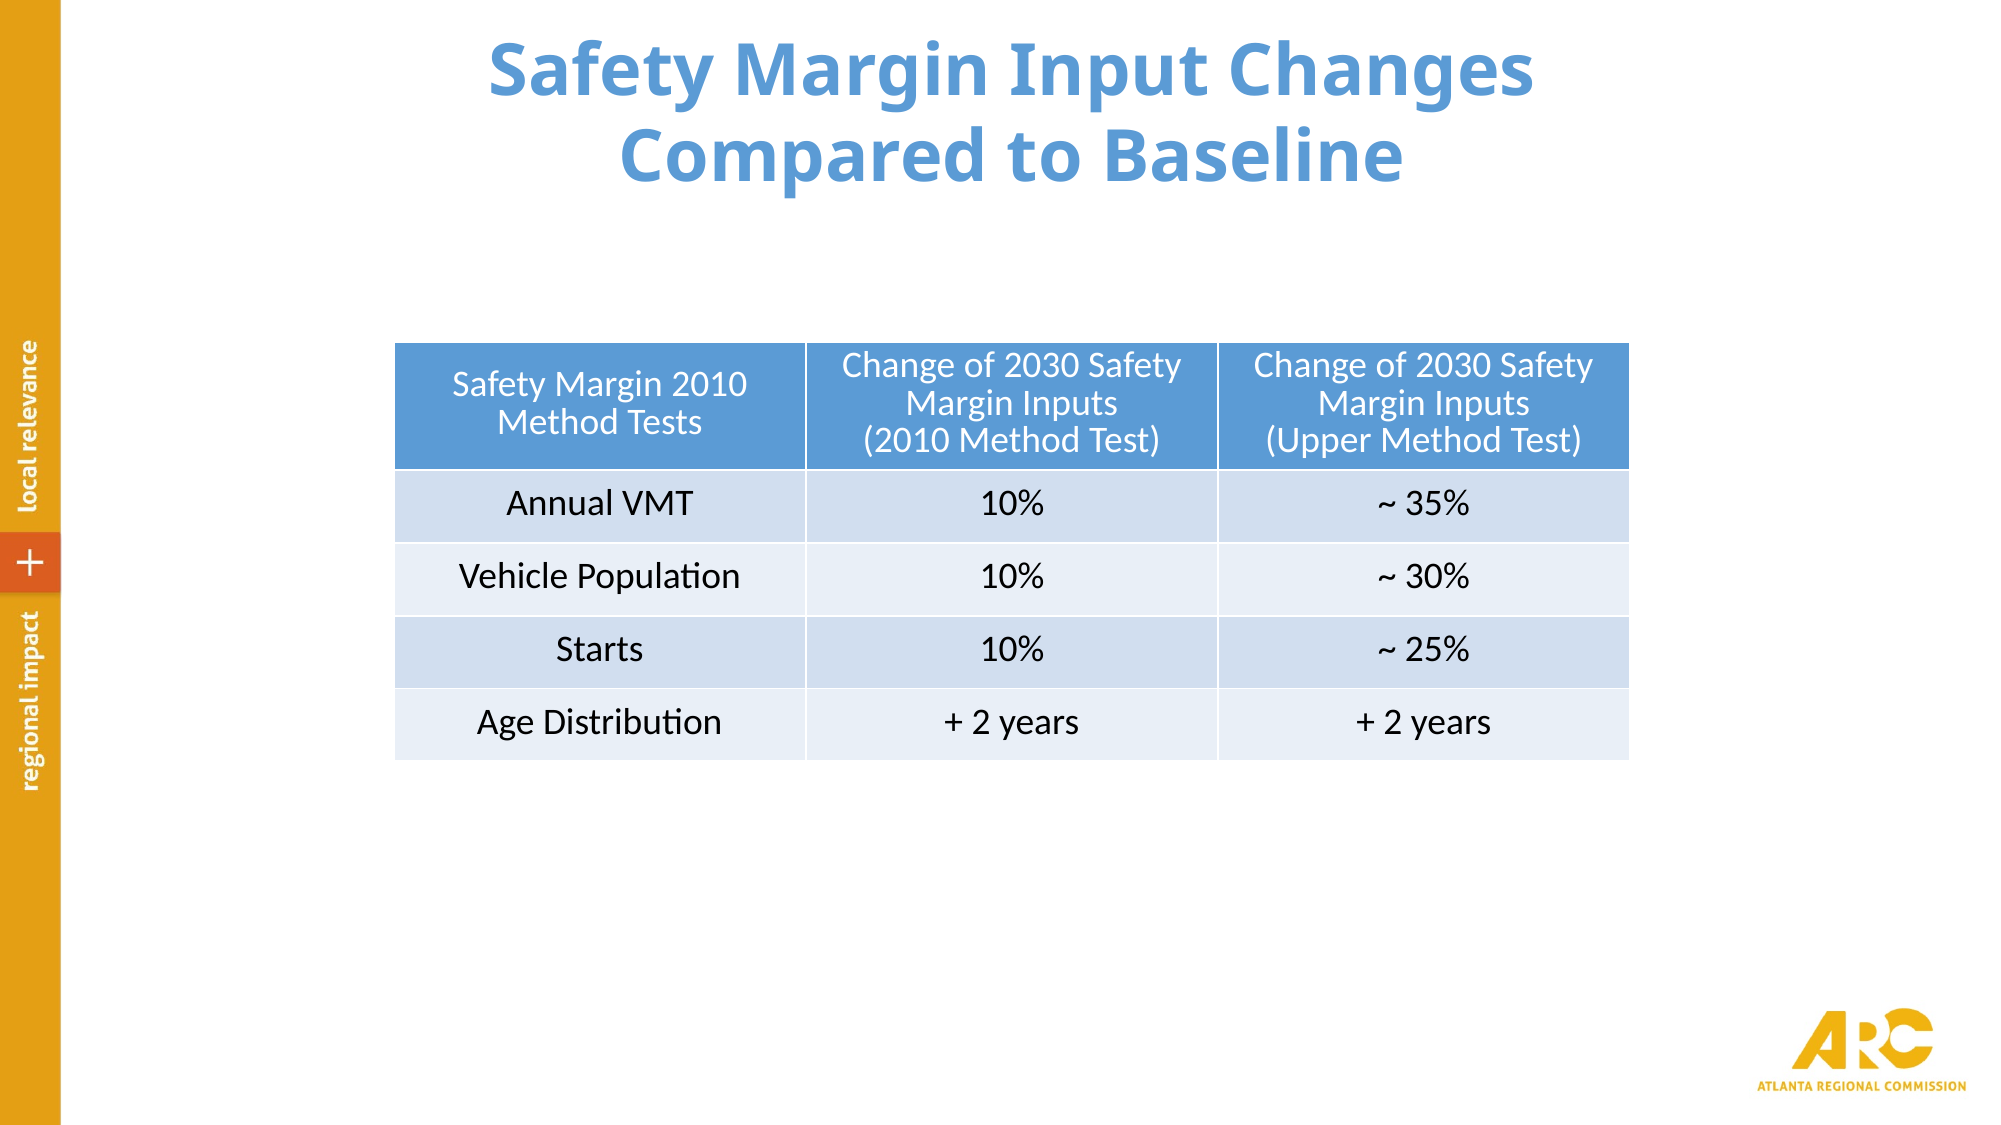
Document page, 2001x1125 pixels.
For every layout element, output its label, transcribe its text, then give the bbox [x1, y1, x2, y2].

table_cell Annual VMT [395, 471, 805, 542]
table_cell Vehicle Population [395, 544, 805, 615]
table_cell ~ 25% [1219, 617, 1629, 688]
table_cell ~ 30% [1219, 544, 1629, 615]
table_cell + 2 years [1219, 689, 1629, 760]
table_cell 10% [807, 471, 1217, 542]
picture [1749, 1000, 1975, 1104]
table_cell ~ 35% [1219, 471, 1629, 542]
table_header Change of 2030 Safety Margin Inputs (2010 Method Test) [807, 343, 1217, 469]
text_box Safety Margin Input Changes Compared to Baseline [336, 15, 1687, 203]
table_cell + 2 years [807, 689, 1217, 760]
table_cell Starts [395, 617, 805, 688]
picture [0, 0, 62, 1125]
table_cell Age Distribution [395, 689, 805, 760]
table_header Change of 2030 Safety Margin Inputs (Upper Method Test) [1219, 343, 1629, 469]
table_cell 10% [807, 544, 1217, 615]
table_cell 10% [807, 617, 1217, 688]
table_header Safety Margin 2010 Method Tests [395, 343, 805, 469]
